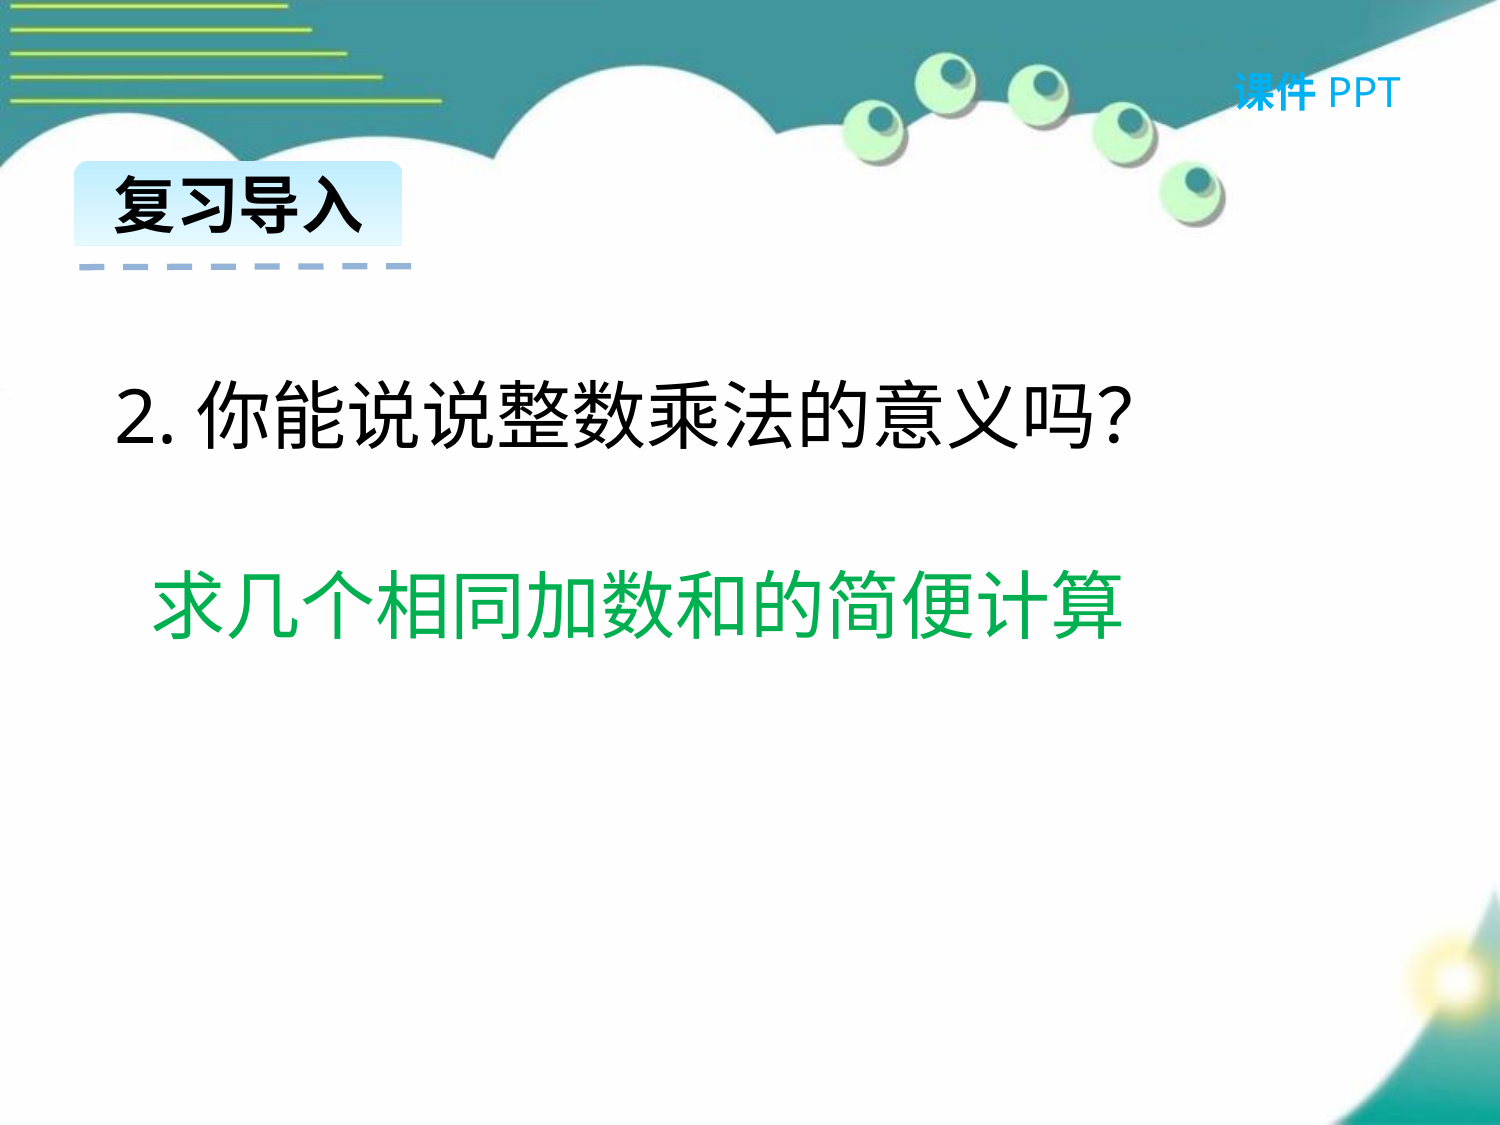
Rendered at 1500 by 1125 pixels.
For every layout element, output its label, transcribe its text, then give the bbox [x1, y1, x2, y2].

text_box 课件PPT [1218, 58, 1418, 124]
picture [0, 0, 1500, 1125]
text_box 2.你能说说整数乘法的意义吗？ [100, 361, 1397, 467]
text_box 求几个相同加数和的简便计算 [135, 550, 1216, 656]
text_box 复习导入 [74, 160, 403, 246]
